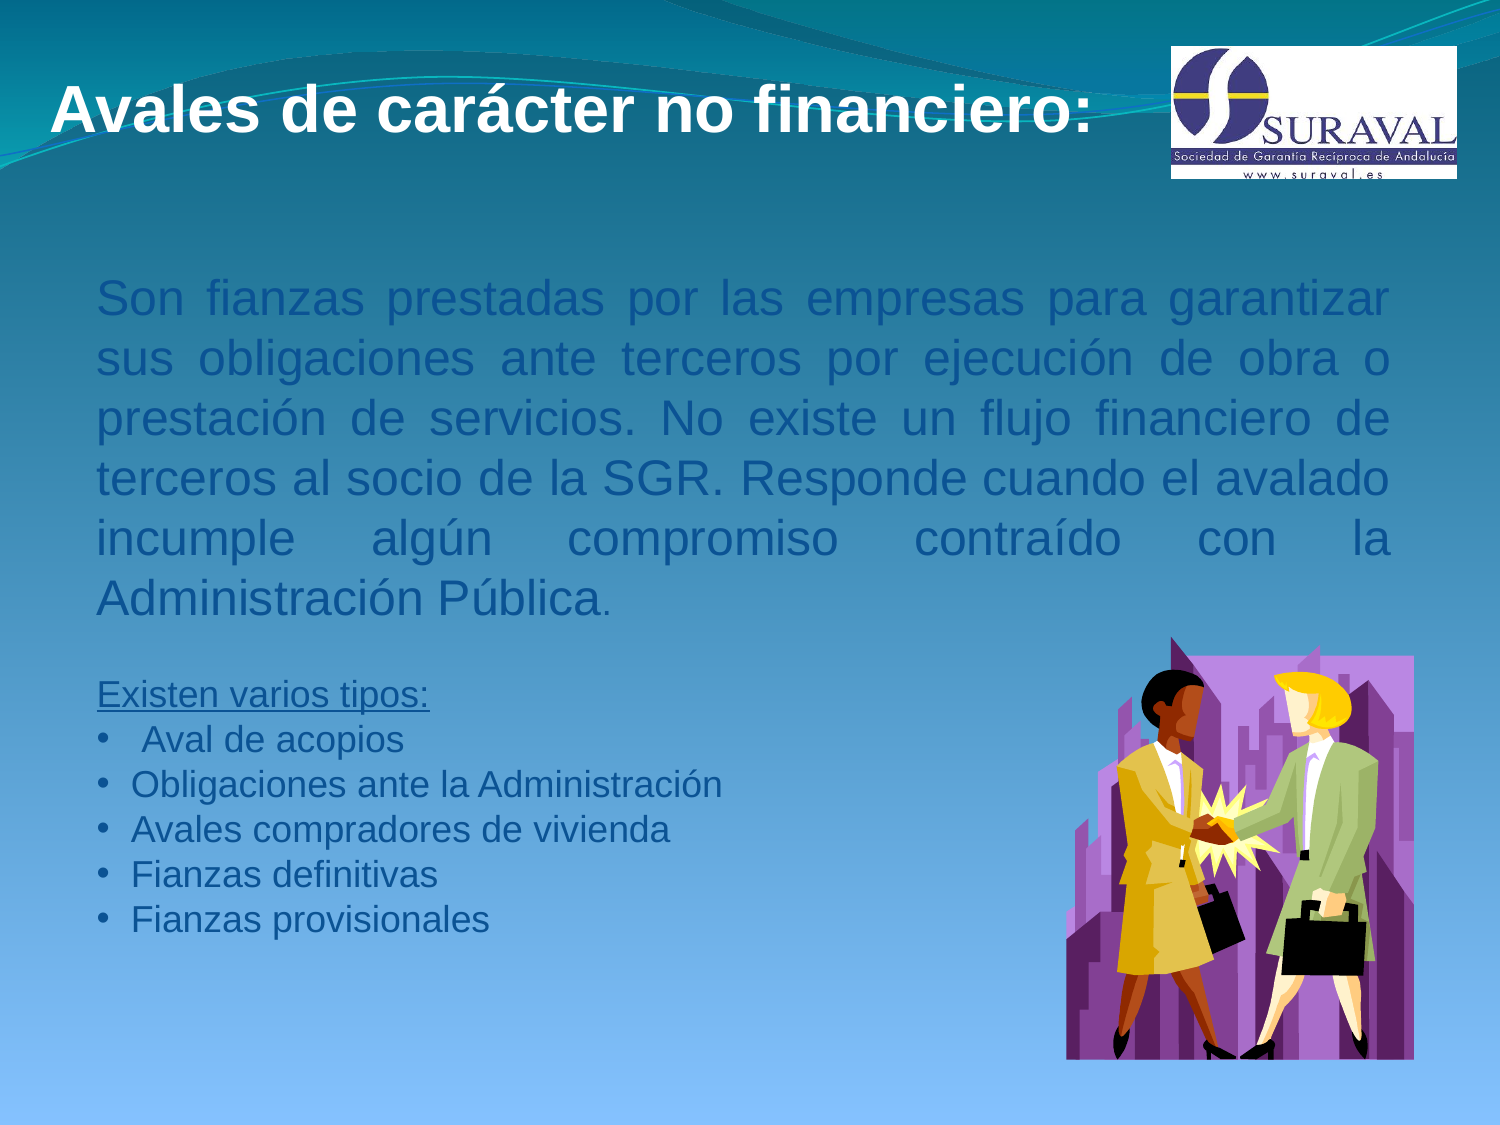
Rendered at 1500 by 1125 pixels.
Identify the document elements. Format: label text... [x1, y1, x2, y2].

text_box Son fianzas prestadas por las empresas para garantizar sus obligaciones ante terceros por ejecución de obra o prestación de servicios. No existe un flujo financiero de terceros al socio de la SGR. Responde cuando el avalado incumple algún compromiso contraído con la Administración Pública. Existen varios tipos: Aval de acopios Obligaciones ante la Administración Avales compradores de vivienda Fianzas definitivas Fianzas provisionales [81, 257, 1407, 1038]
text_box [1060, 634, 1066, 1038]
picture [1066, 632, 1419, 1064]
text_box Avales de carácter no financiero: [35, 58, 1164, 154]
picture [1171, 46, 1458, 180]
